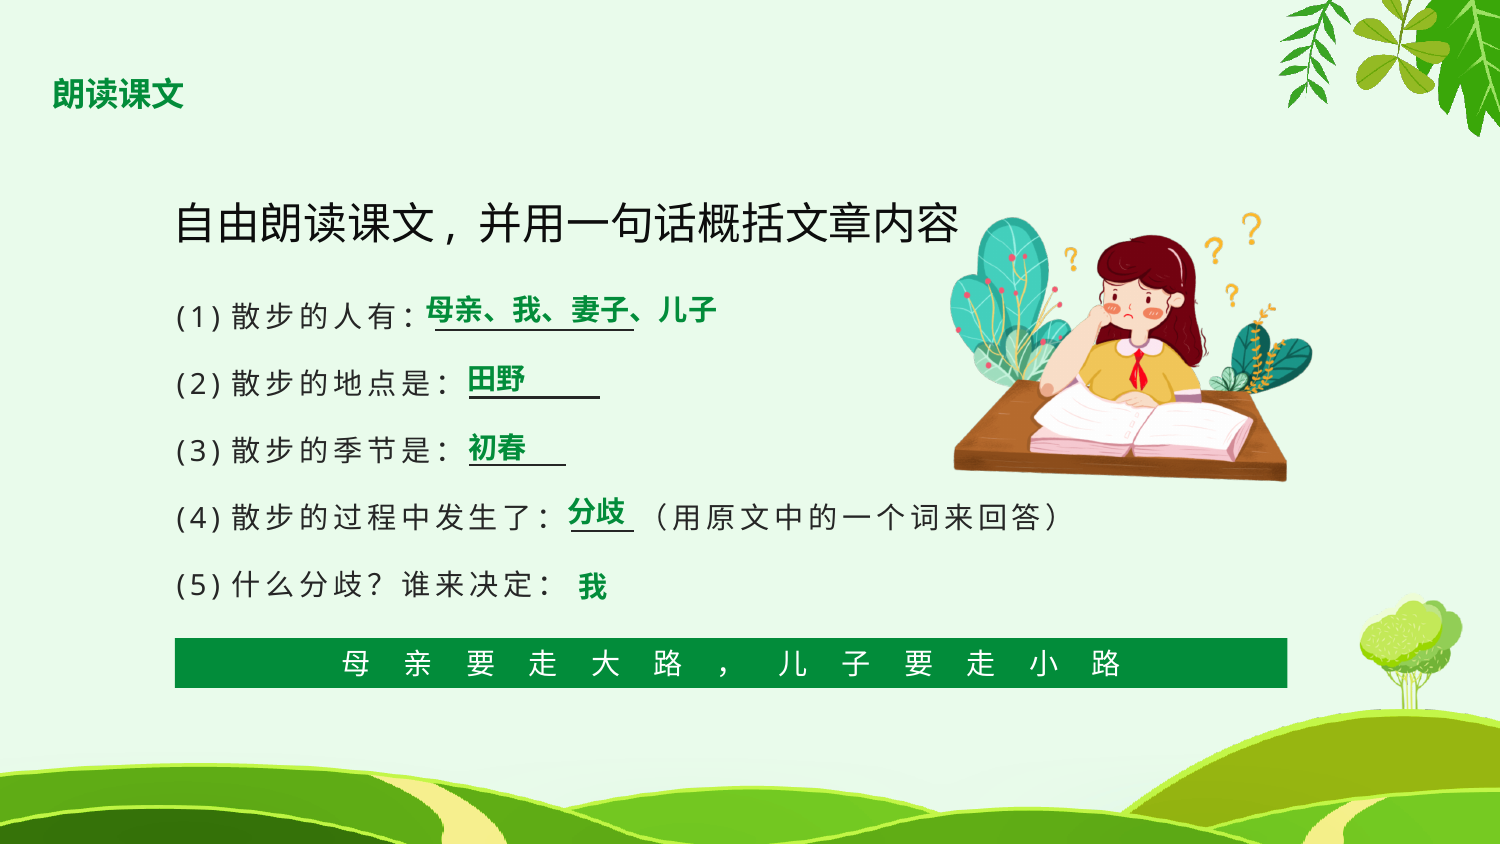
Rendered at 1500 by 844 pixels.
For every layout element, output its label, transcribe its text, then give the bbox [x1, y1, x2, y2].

text_box 朗读课文 [37, 66, 450, 121]
text_box 母亲要走大路，儿子要走小路 [174, 638, 1288, 688]
text_box 母亲、我、妻子、儿子 [410, 284, 801, 334]
text_box 自由朗读课文, 并用一句话概括文章内容 [157, 188, 945, 256]
text_box 我 [563, 560, 623, 611]
text_box 田野 [452, 353, 734, 403]
picture [0, 592, 1500, 844]
text_box 分歧 [552, 486, 740, 536]
picture [1273, 0, 1500, 147]
text_box (1)散步的人有： (2)散步的地点是： (3)散步的季节是： (4)散步的过程中发生了： （用原文中的一个词来回答） (5)什么分歧？谁来决定： [161, 273, 1226, 609]
text_box 初春 [453, 422, 651, 472]
picture [924, 185, 1338, 511]
